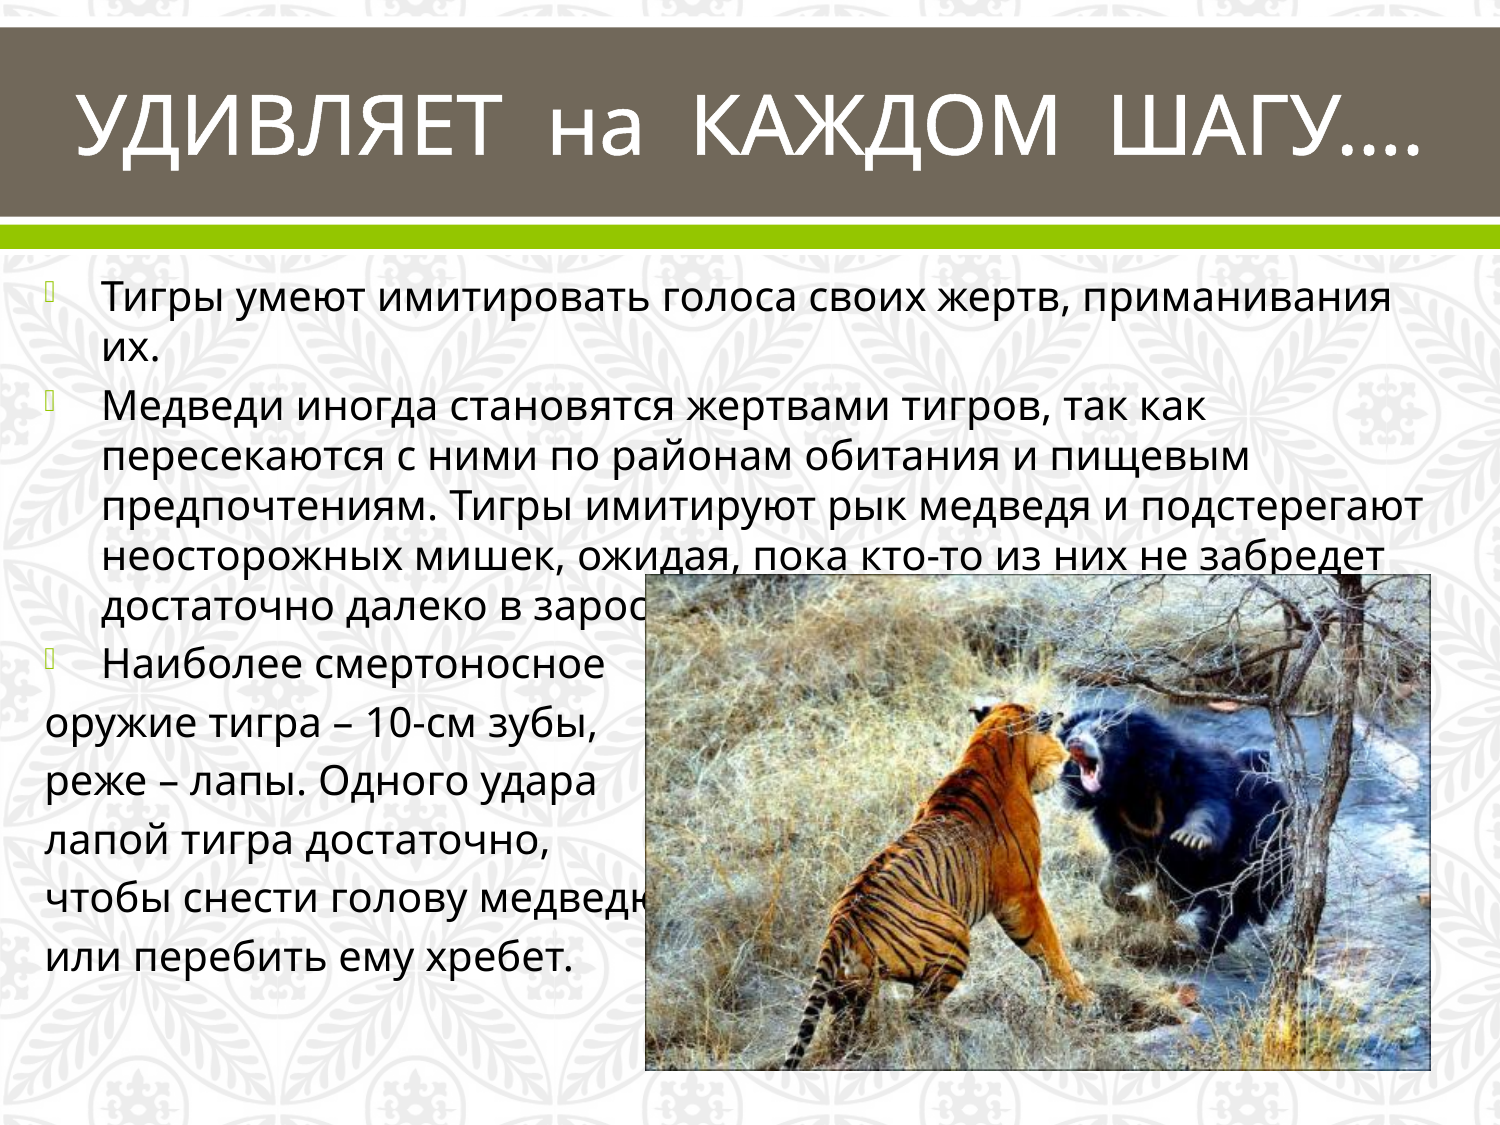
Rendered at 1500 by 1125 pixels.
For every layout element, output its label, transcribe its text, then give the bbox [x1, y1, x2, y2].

picture [644, 573, 1431, 1071]
list Тигры умеют имитировать голоса своих жертв, приманивания их. Медведи иногда становятся жертвами тигров, так как пересекаются с ними по районам обитания и пищевым предпочтениям. Тигры имитируют рык медведя и подстерегают неосторожных мишек, ожидая, пока кто-то из них не забредет достаточно далеко в заросли. Наиболее смертоносное оружие тигра – 10-см зубы, реже – лапы. Одного удара лапой тигра достаточно, чтобы снести голову медведю или перебить ему хребет. [29, 262, 1471, 1094]
title УДИВЛЯЕТ на КАЖДОМ ШАГУ…. [17, 29, 1483, 213]
